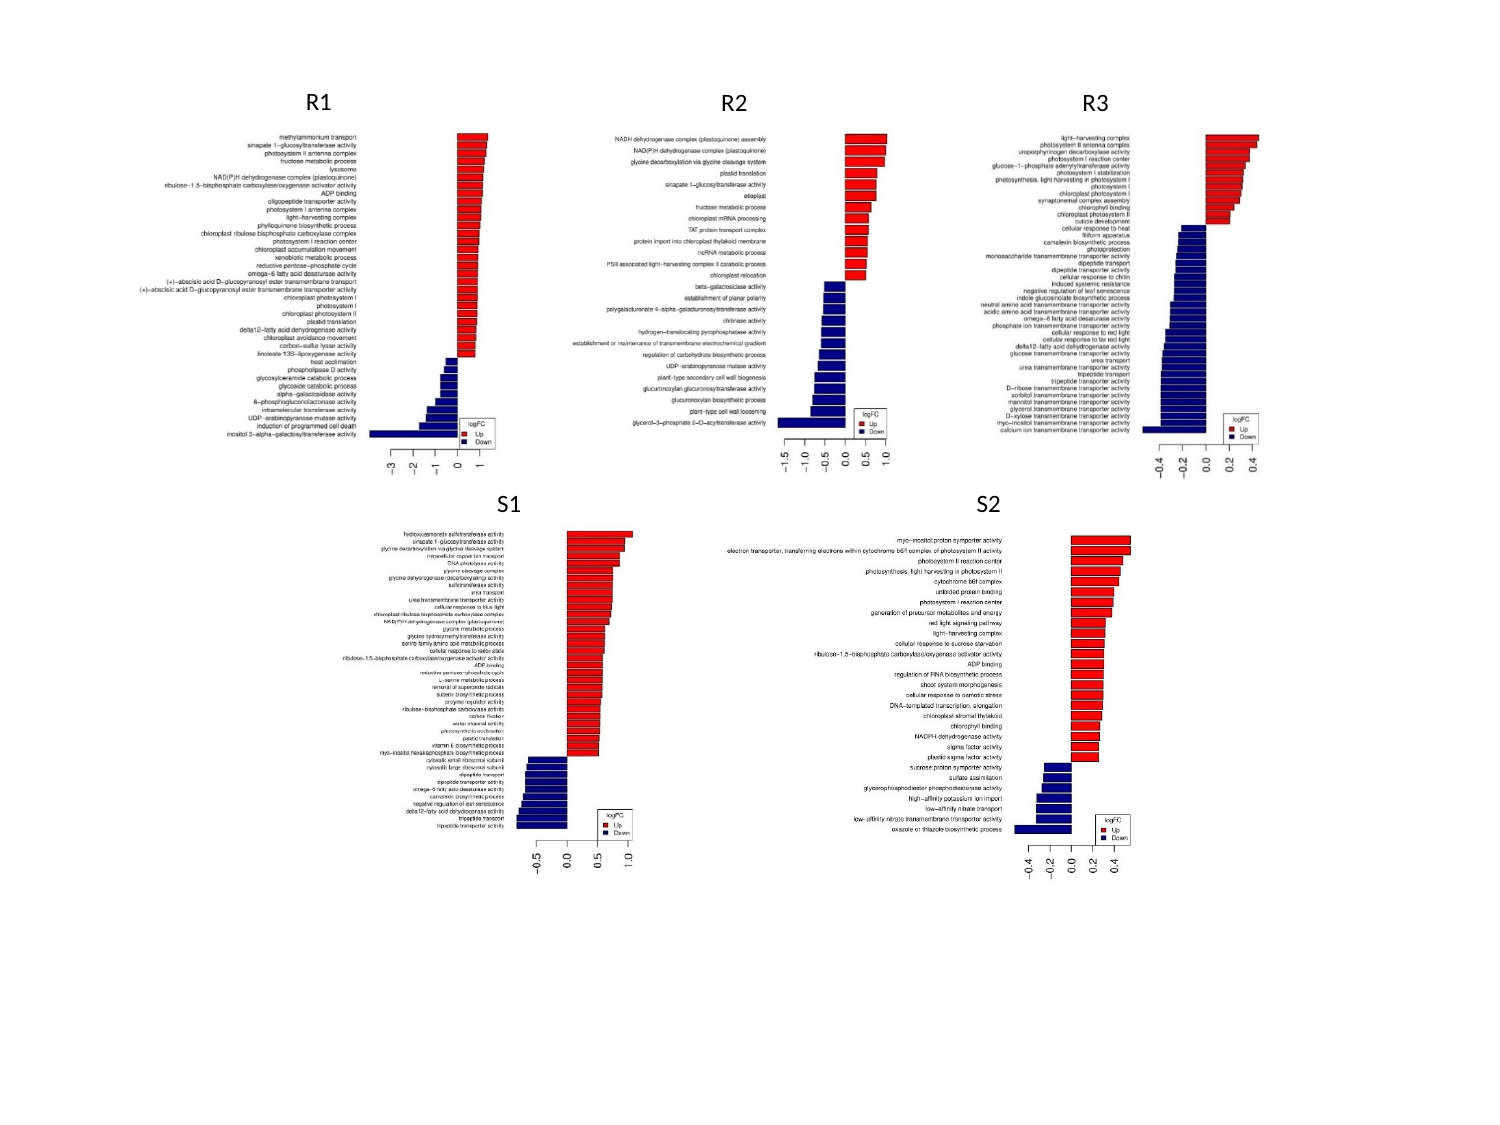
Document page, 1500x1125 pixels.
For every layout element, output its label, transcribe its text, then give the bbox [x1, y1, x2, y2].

text_box R3 [1067, 79, 1130, 125]
text_box R2 [706, 79, 769, 125]
picture [326, 524, 658, 879]
text_box S2 [961, 481, 1025, 526]
picture [130, 126, 514, 481]
picture [706, 527, 1156, 882]
picture [961, 126, 1284, 481]
text_box R1 [290, 78, 354, 124]
picture [560, 126, 915, 481]
text_box S1 [482, 480, 545, 524]
